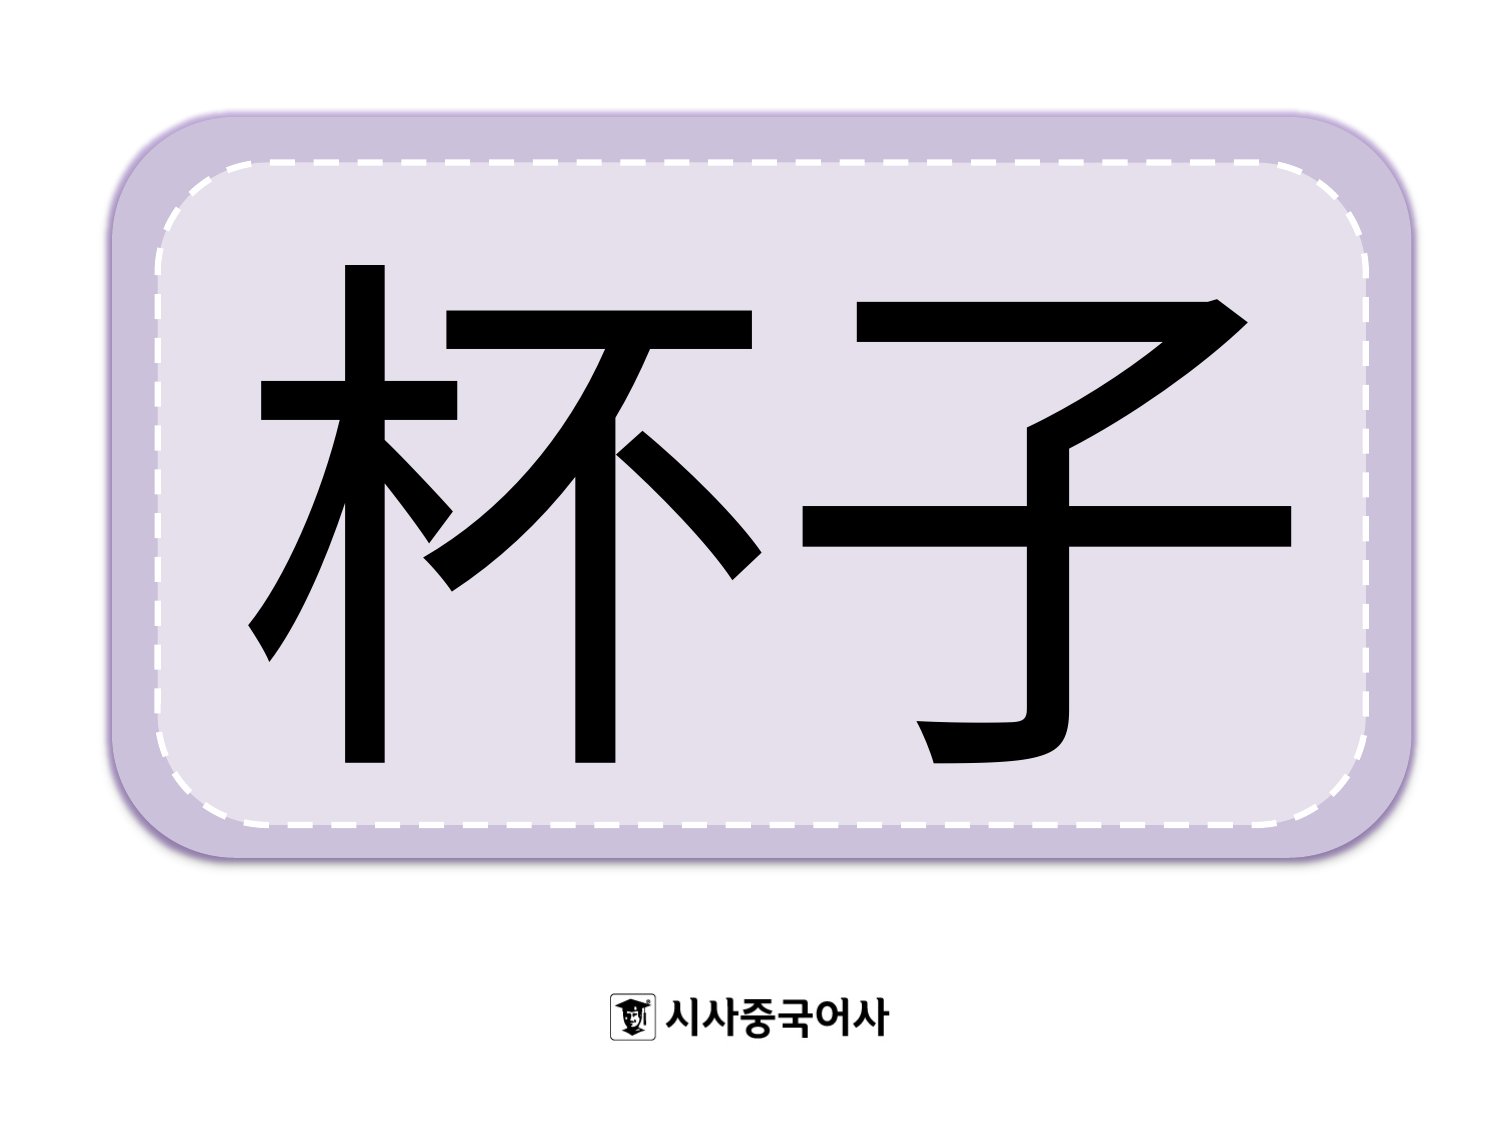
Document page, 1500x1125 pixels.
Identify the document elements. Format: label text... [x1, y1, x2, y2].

picture [602, 987, 898, 1047]
text_box 杯子 [171, 172, 1380, 836]
